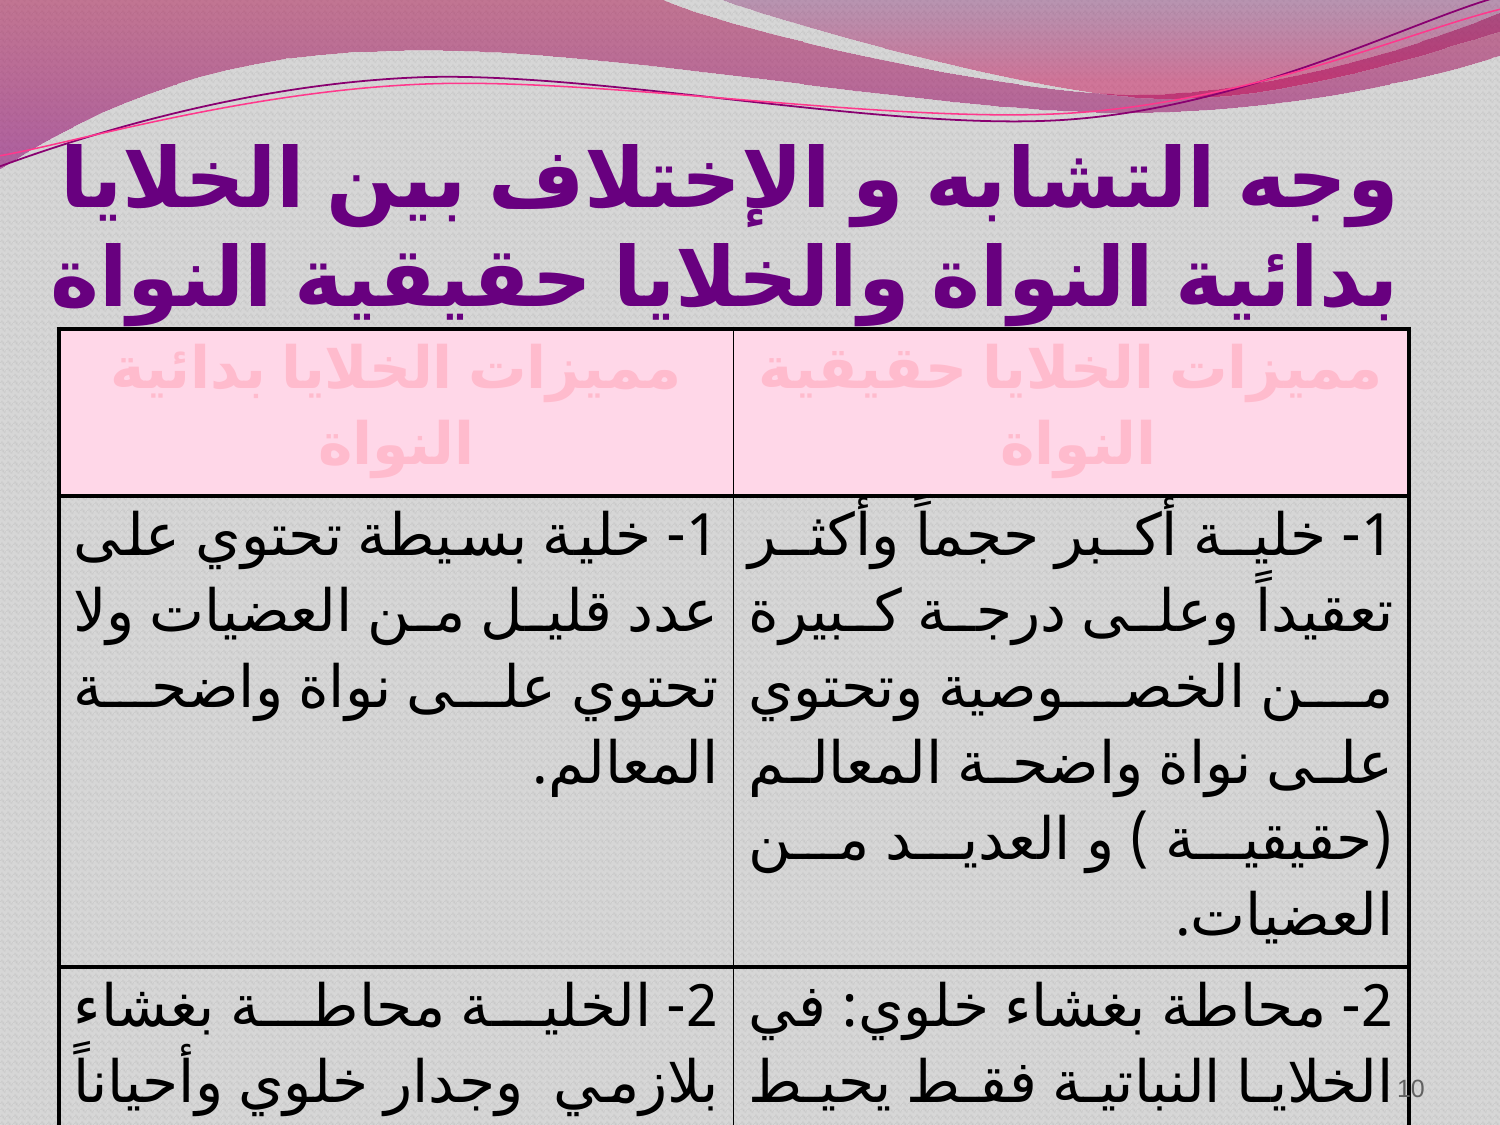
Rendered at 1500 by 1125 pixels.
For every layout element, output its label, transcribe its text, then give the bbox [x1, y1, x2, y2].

table_cell 1- خلية بسيطة تحتوي على عدد قليل من العضيات ولا تحتوي على نواة واضحة المعالم. [61, 498, 733, 965]
table_cell 1- خلية أكبر حجماً وأكثر تعقيداً وعلى درجة كبيرة من الخصوصية وتحتوي على نواة واضحة المعالم (حقيقية ) و العديد من العضيات. [734, 498, 1407, 965]
table_cell 2- الخلية محاطة بغشاء بلازمي وجدار خلوي وأحياناً كبسولة جيلاتينية تفرز بواسطة الخلية. [61, 969, 733, 1125]
title وجه التشابه و الإختلاف بين الخلايا بدائية النواة والخلايا حقيقية النواة [50, 112, 1400, 324]
table_header مميزات الخلايا بدائية النواة [61, 331, 733, 494]
table_cell 2- محاطة بغشاء خلوي: في الخلايا النباتية فقط يحيط بالخلية جدار خلوي الذي يغلف الغشاء البلازمي للخلية. [734, 969, 1407, 1125]
slide_number 10 [1299, 1042, 1425, 1103]
table_header مميزات الخلايا حقيقية النواة [734, 331, 1407, 494]
